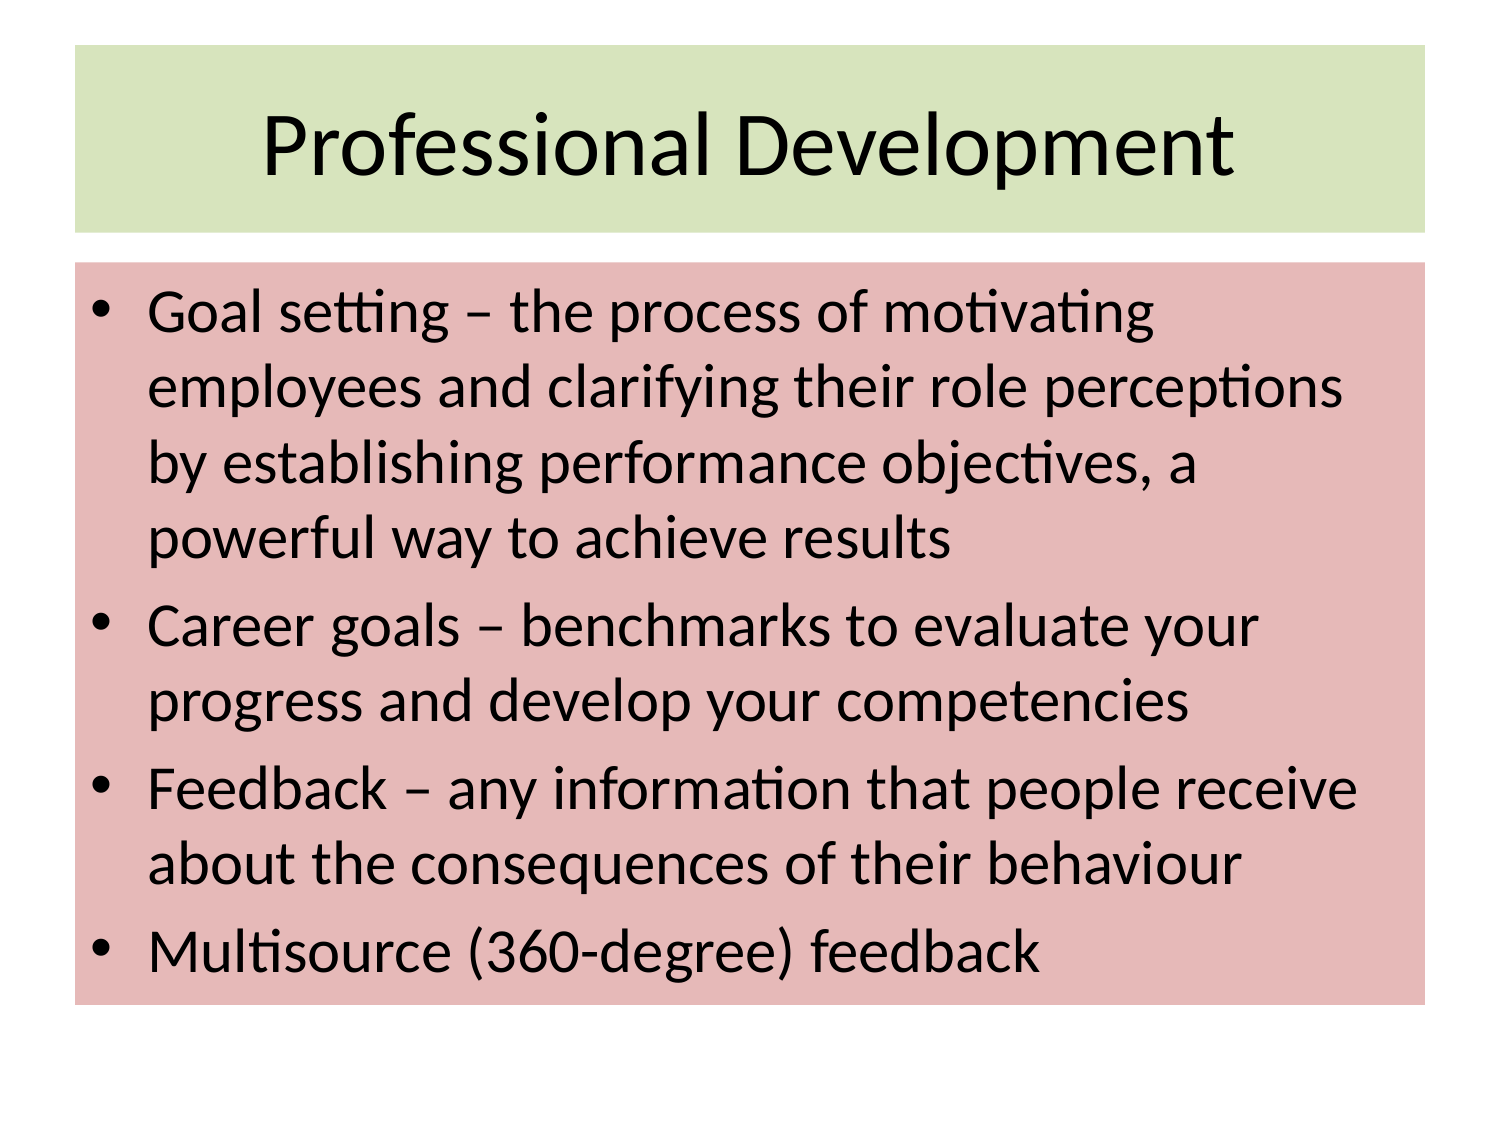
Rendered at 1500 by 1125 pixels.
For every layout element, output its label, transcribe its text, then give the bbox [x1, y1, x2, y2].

title Professional Development [75, 45, 1425, 233]
list Goal setting – the process of motivating employees and clarifying their role perceptions by establishing performance objectives, a powerful way to achieve results Career goals – benchmarks to evaluate your progress and develop your competencies Feedback – any information that people receive about the consequences of their behaviour Multisource (360-degree) feedback [75, 262, 1425, 1005]
